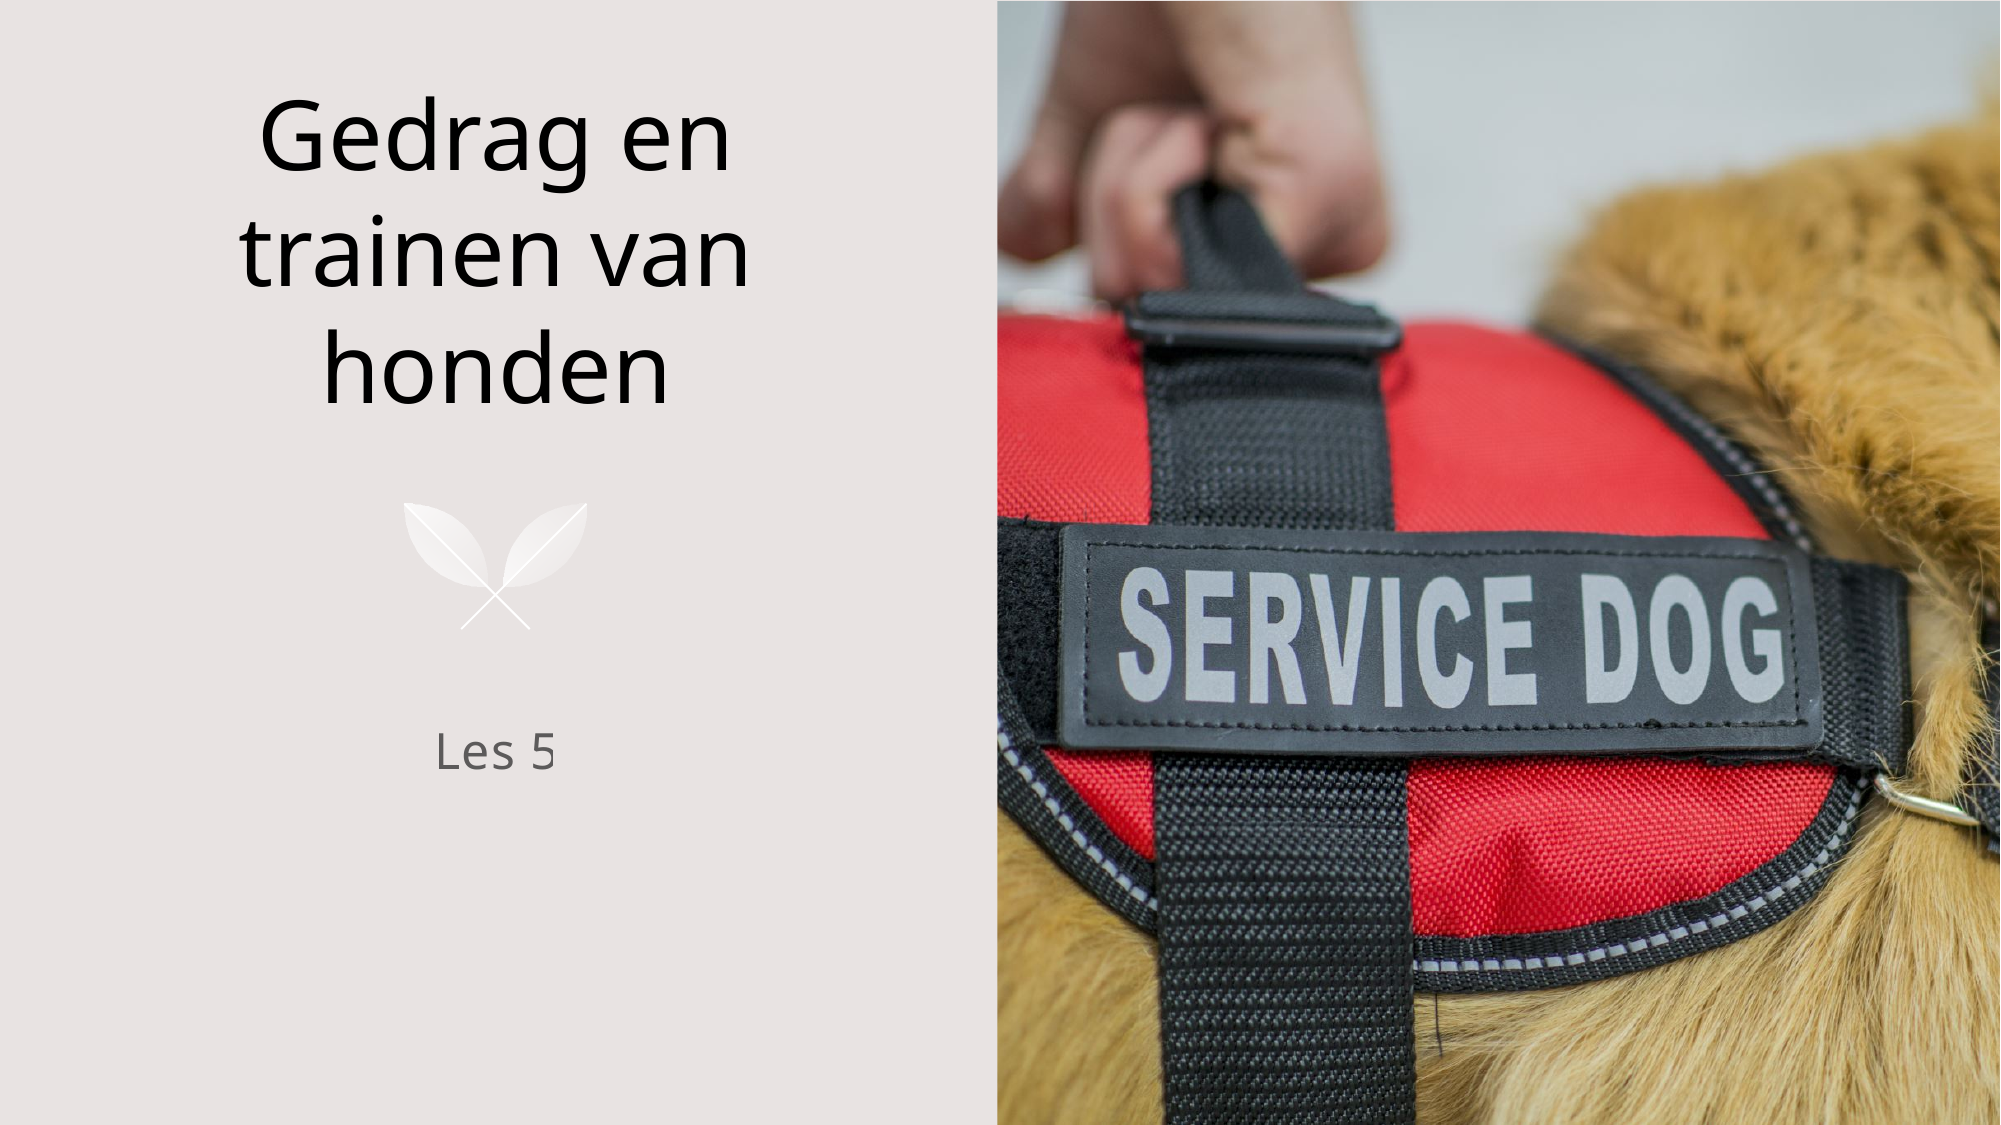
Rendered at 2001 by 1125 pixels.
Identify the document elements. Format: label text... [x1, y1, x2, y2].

picture [997, 0, 2000, 1125]
title Gedrag en trainen van honden [162, 64, 831, 431]
subtitle Les 5 [162, 696, 831, 1037]
text_box [0, 0, 997, 1125]
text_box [314, 465, 679, 660]
